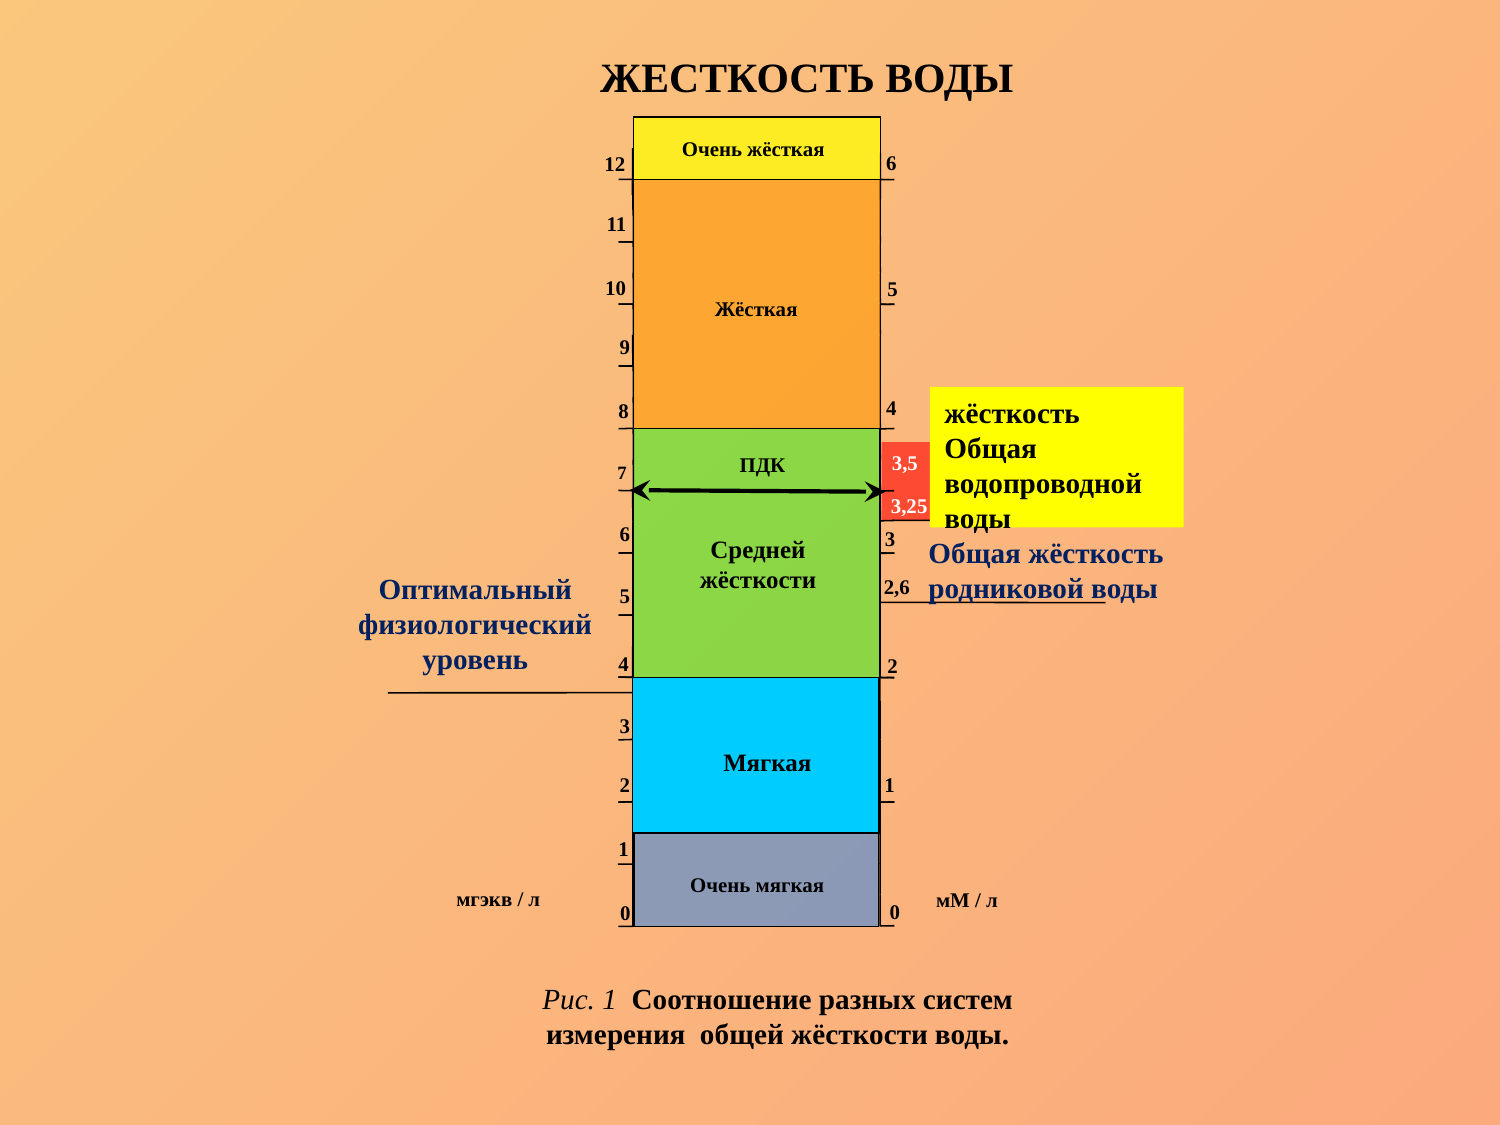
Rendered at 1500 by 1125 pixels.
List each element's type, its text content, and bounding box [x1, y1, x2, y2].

title ЖЕСТКОСТЬ ВОДЫ [75, 39, 1500, 113]
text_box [339, 116, 1184, 1067]
